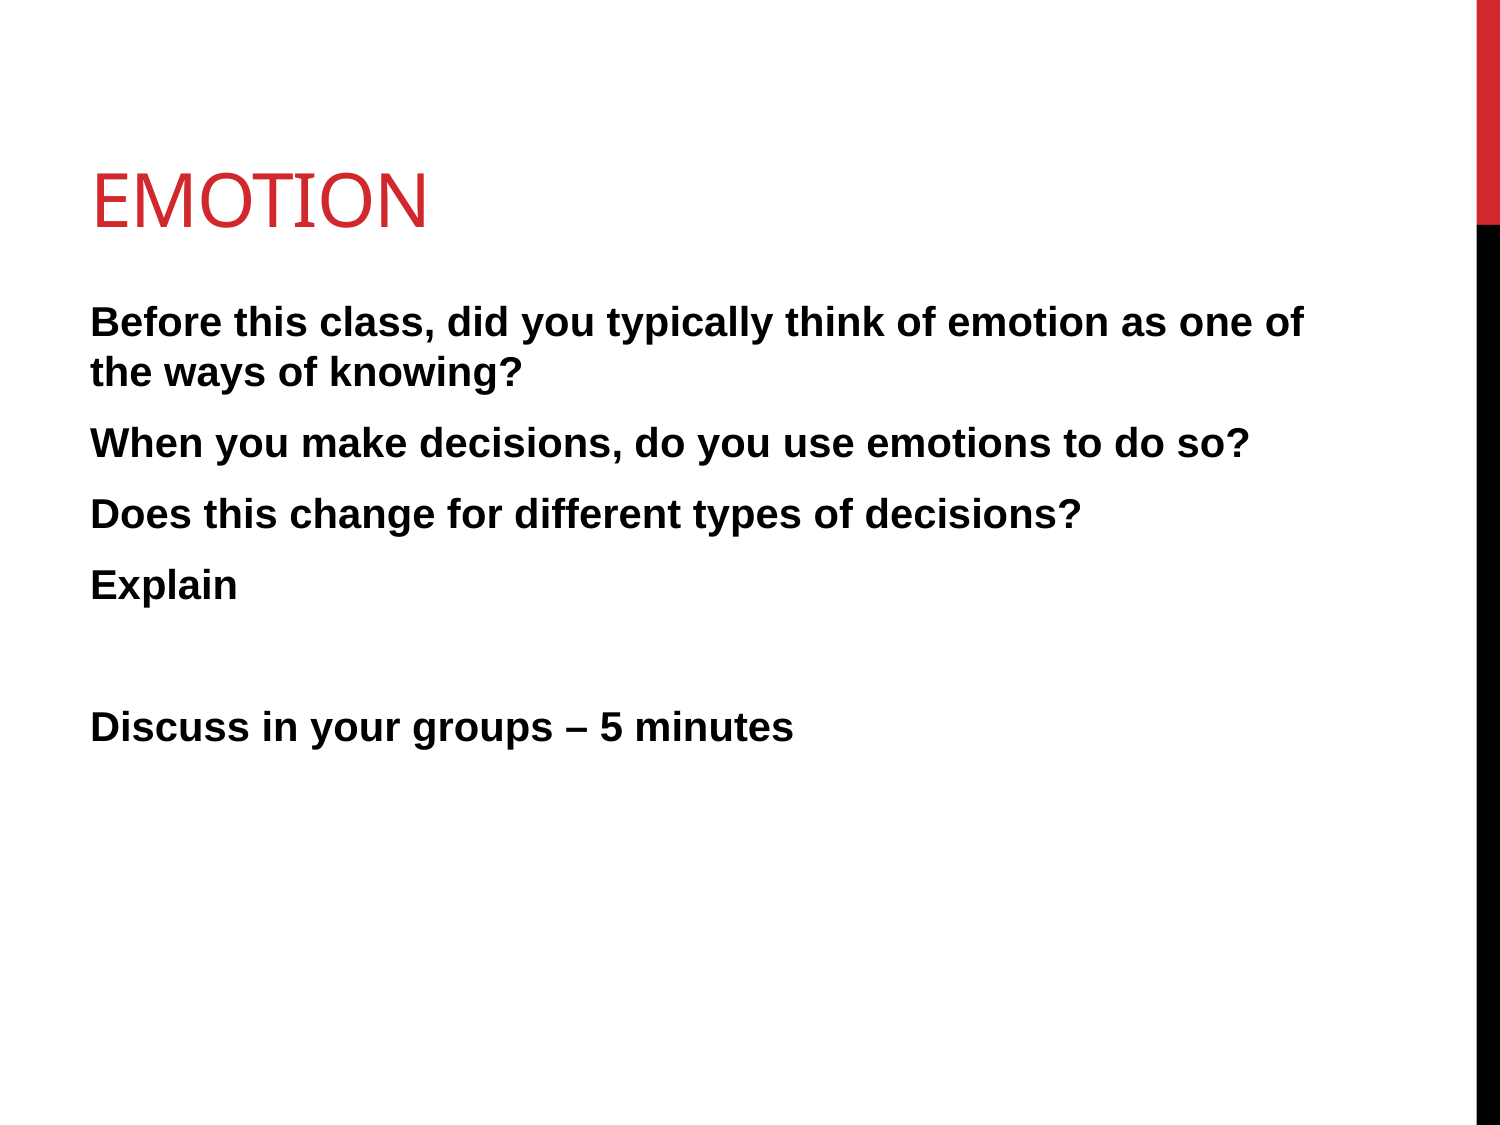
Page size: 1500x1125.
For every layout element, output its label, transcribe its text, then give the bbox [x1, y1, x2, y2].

list Before this class, did you typically think of emotion as one of the ways of knowing? When you make decisions, do you use emotions to do so? Does this change for different types of decisions? Explain Discuss in your groups – 5 minutes [75, 287, 1325, 1005]
title EMOTION [75, 25, 1025, 250]
